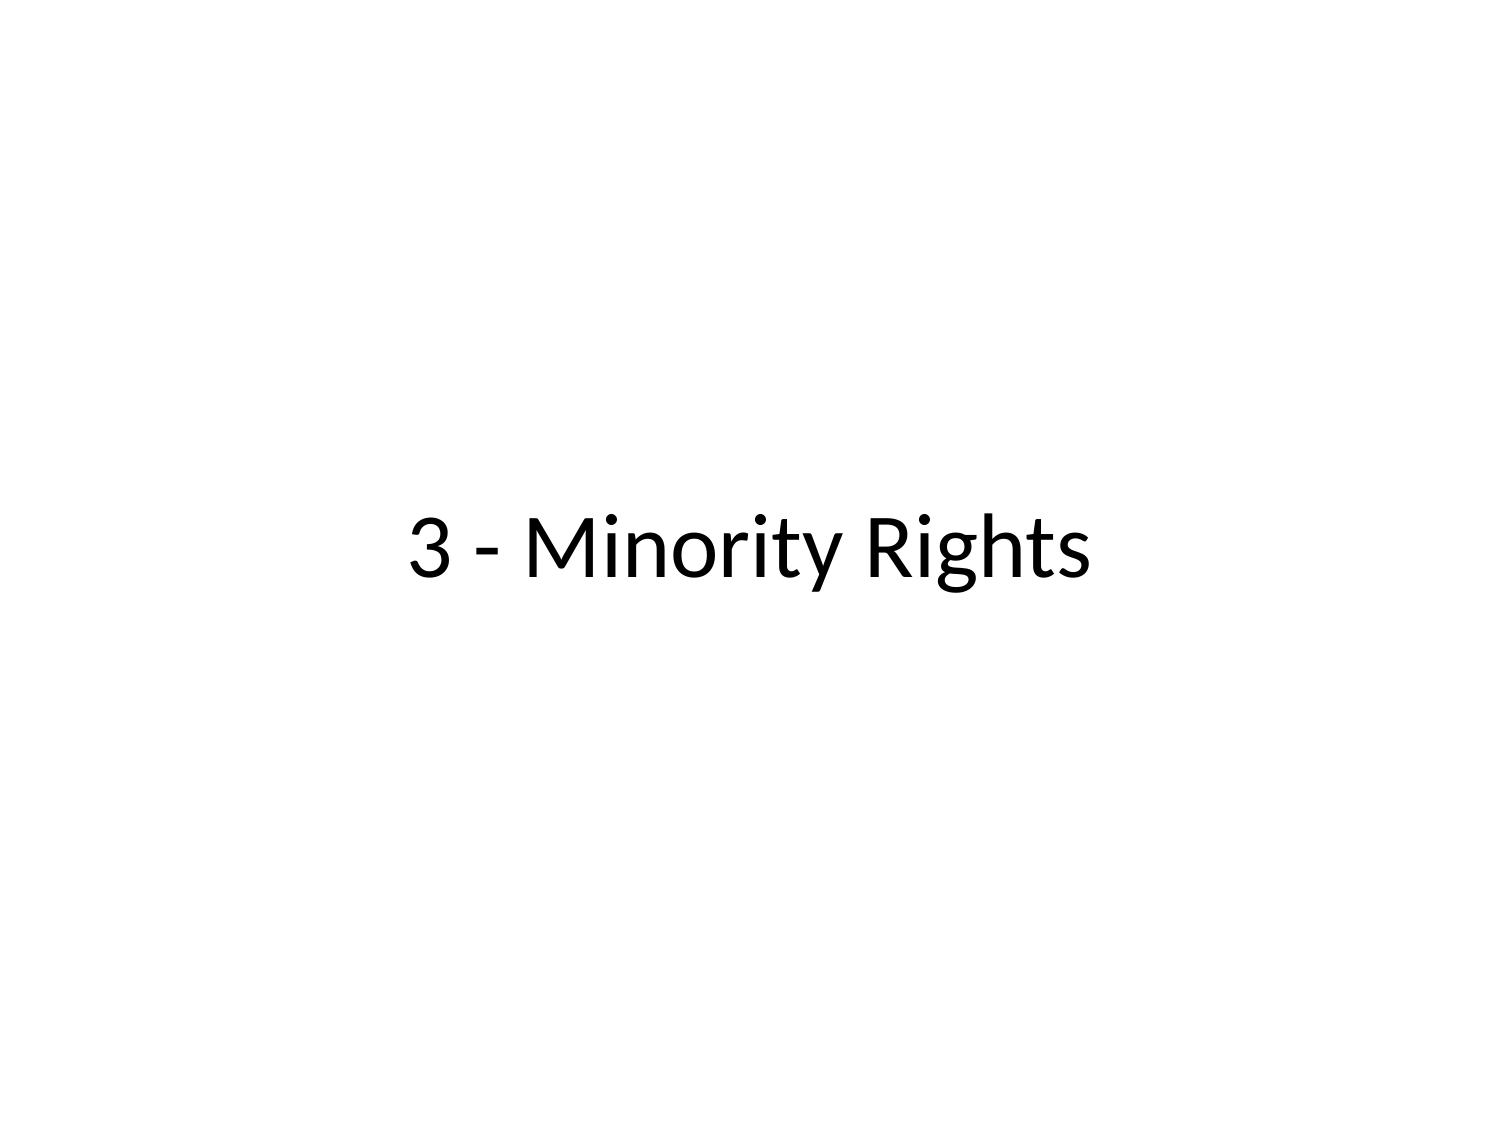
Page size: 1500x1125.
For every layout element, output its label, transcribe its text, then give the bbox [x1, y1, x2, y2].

title 3 - Minority Rights [74, 44, 1426, 1038]
